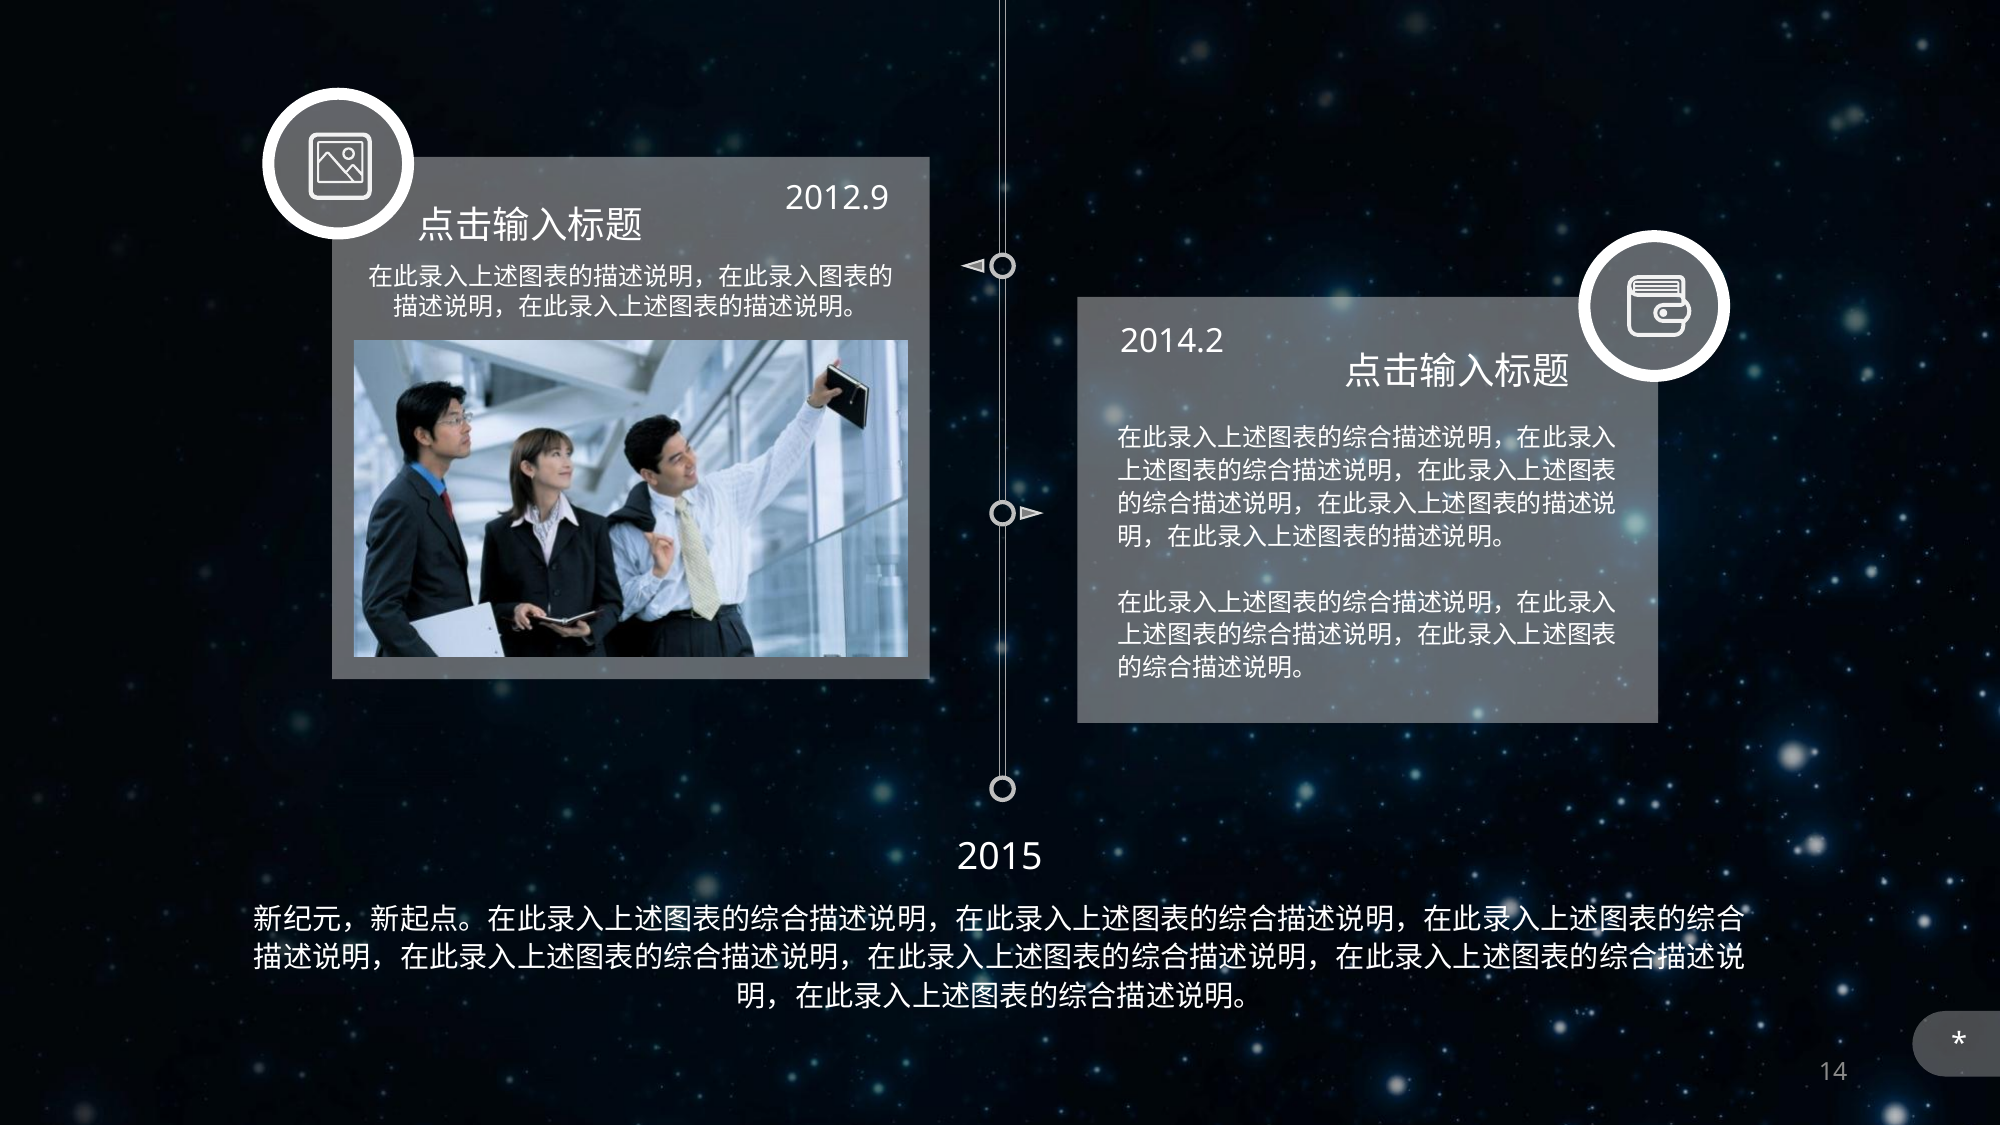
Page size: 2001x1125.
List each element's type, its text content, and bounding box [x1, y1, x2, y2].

text_box [1020, 507, 1041, 519]
text_box [991, 778, 1014, 800]
text_box [991, 502, 1014, 524]
text_box [991, 255, 1014, 277]
text_box 新纪元，新起点。在此录入上述图表的综合描述说明，在此录入上述图表的综合描述说明，在此录入上述图表的综合描述说明，在此录入上述图表的综合描述说明，在此录入上述图表的综合描述说明，在此录入上述图表的综合描述说明，在此录入上述图表的综合描述说明。 [232, 889, 1768, 1020]
text_box [1912, 1010, 2000, 1077]
text_box * [1925, 1018, 2000, 1065]
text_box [1077, 236, 1725, 723]
text_box 2015 [942, 824, 1058, 885]
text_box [999, 0, 1006, 255]
picture [0, 0, 2000, 1125]
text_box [999, 276, 1006, 503]
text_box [999, 524, 1006, 780]
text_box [268, 93, 930, 680]
text_box [964, 260, 984, 272]
slide_number 14 [1412, 1042, 1863, 1103]
